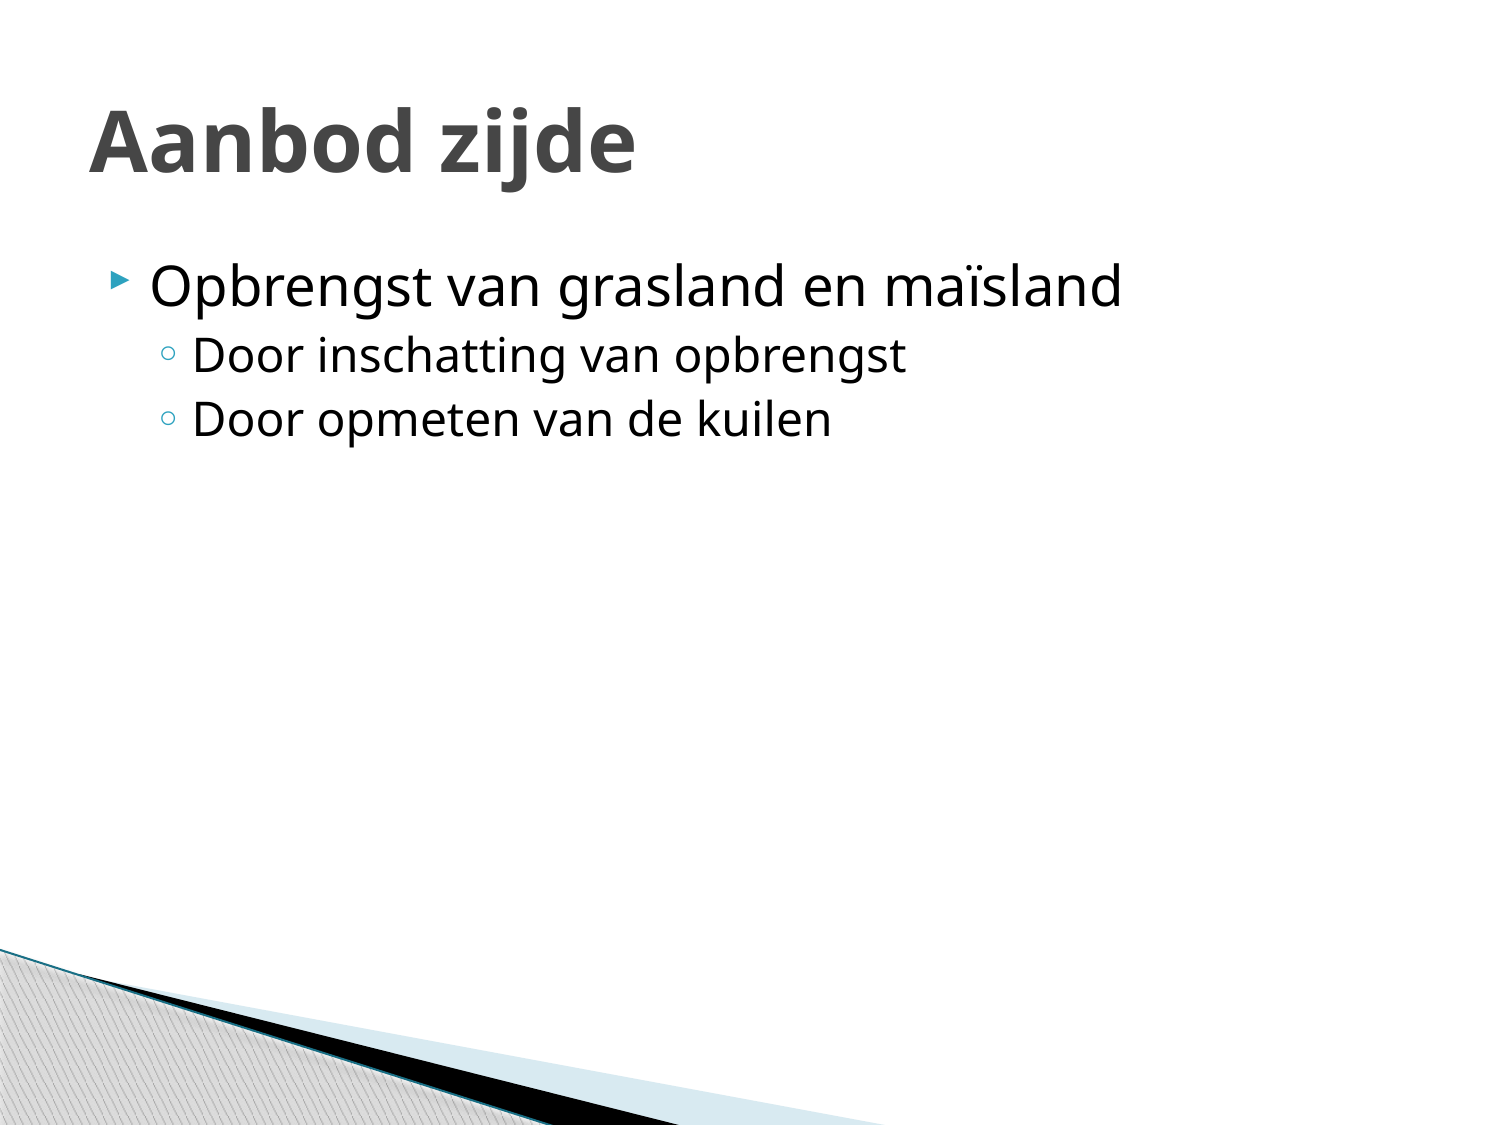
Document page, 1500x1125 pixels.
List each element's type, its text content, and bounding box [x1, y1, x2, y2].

title Aanbod zijde [75, 45, 1425, 233]
list Opbrengst van grasland en maïsland Door inschatting van opbrengst Door opmeten van de kuilen [75, 243, 1425, 986]
